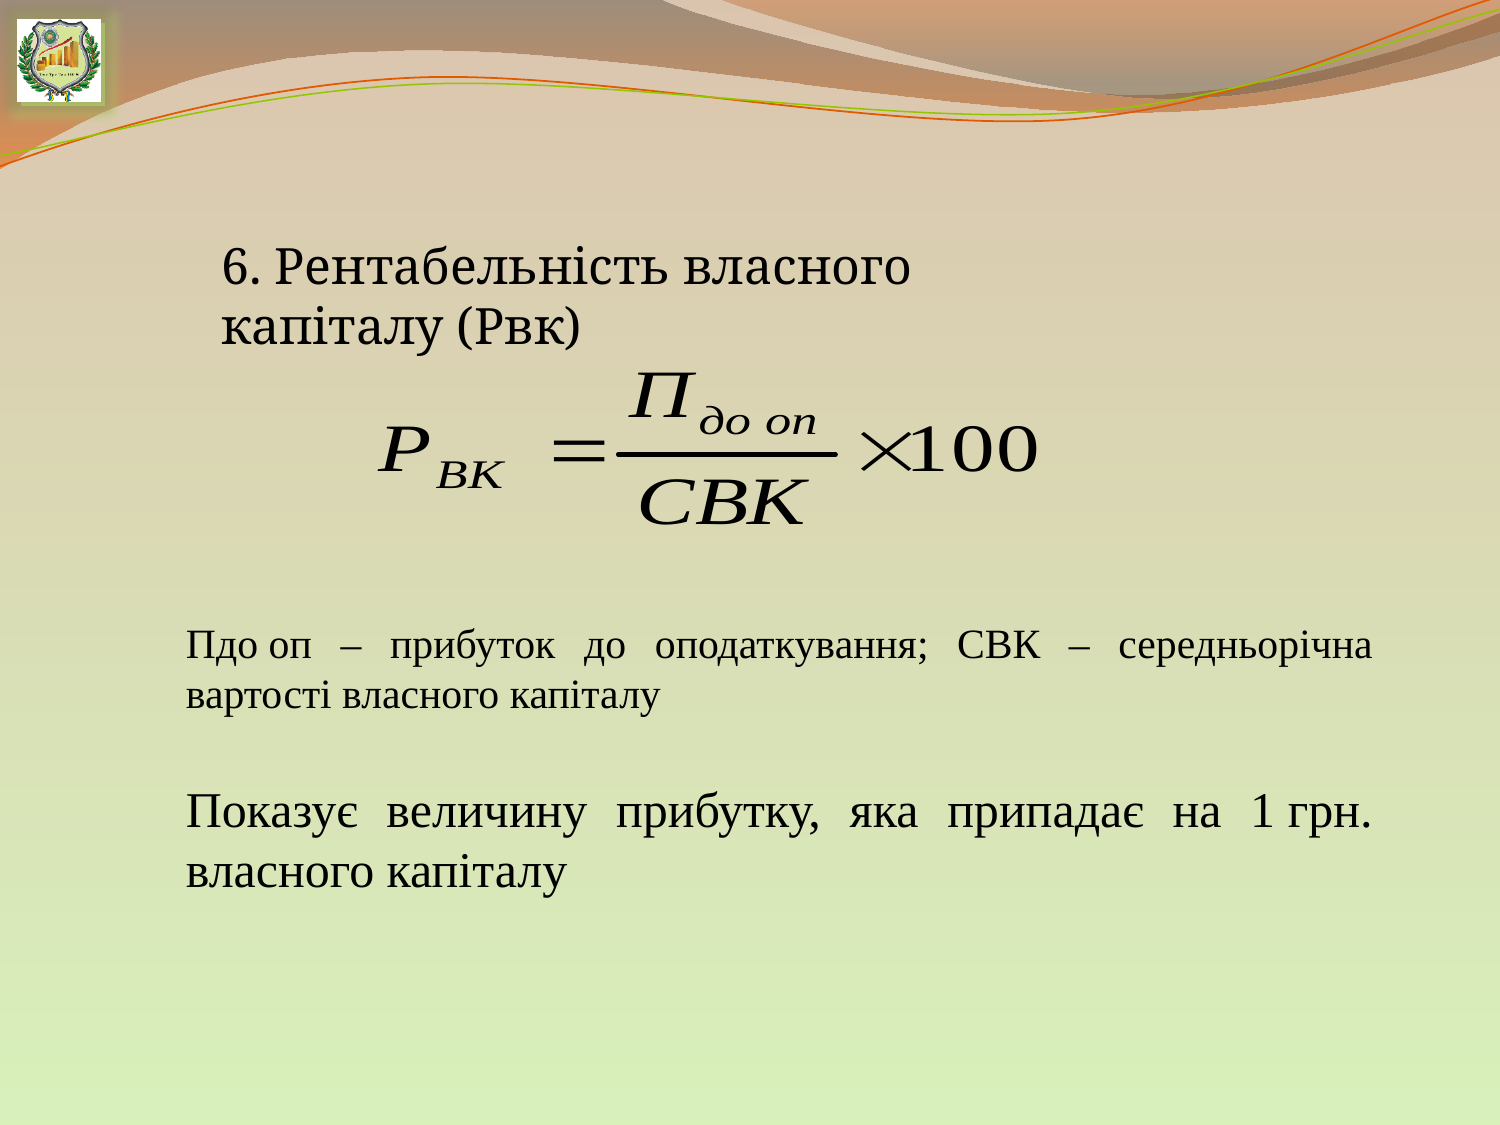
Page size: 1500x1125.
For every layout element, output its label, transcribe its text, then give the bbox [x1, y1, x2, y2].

picture [17, 18, 101, 102]
text_box Пдо оп – прибуток до оподаткування; СВК – середньорічна вартості власного капіталу Показує величину прибутку, яка припадає на 1 грн. власного капіталу [171, 609, 1388, 905]
text_box 6. Рентабельність власного капіталу (Рвк) [206, 226, 1128, 362]
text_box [359, 349, 1058, 540]
